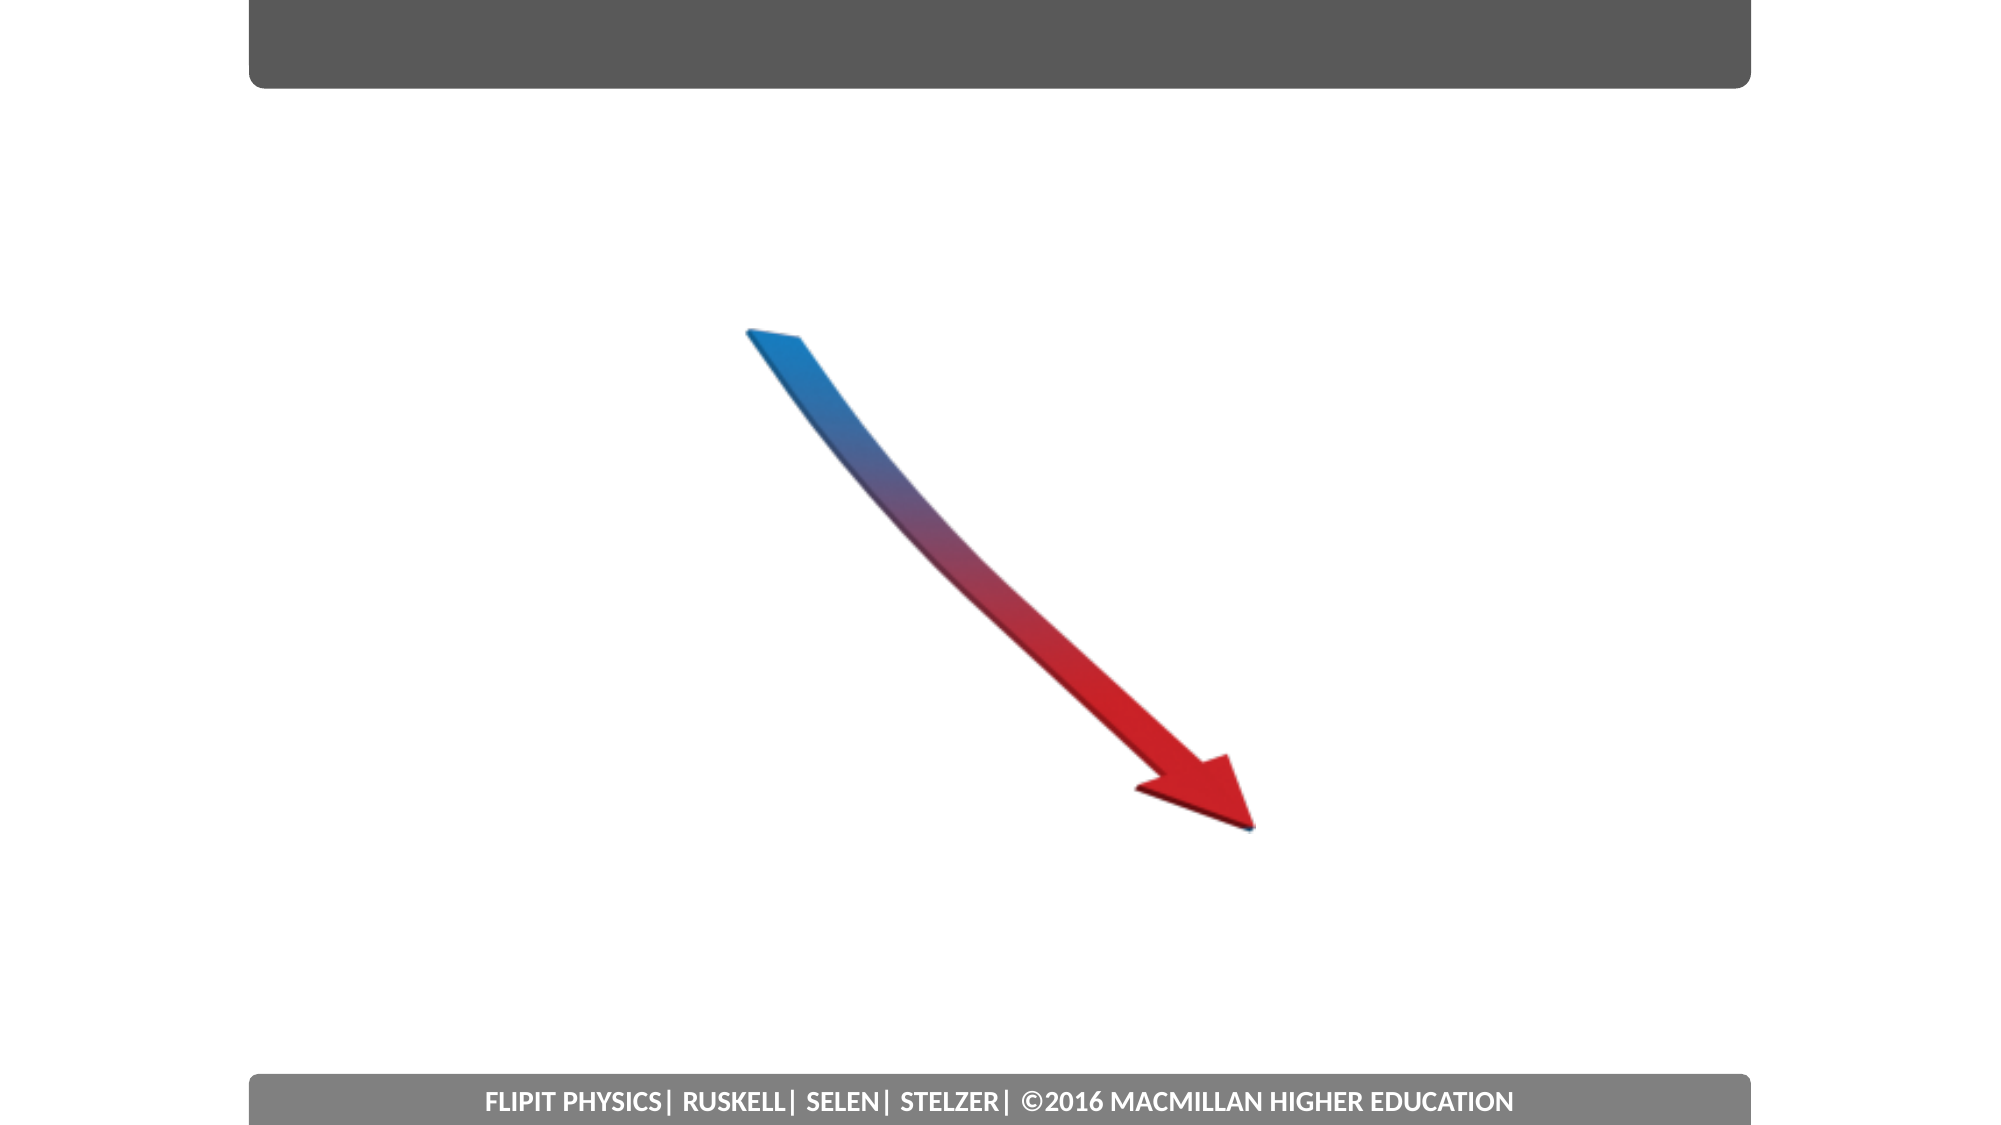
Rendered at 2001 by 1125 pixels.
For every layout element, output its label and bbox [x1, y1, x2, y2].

text_box [248, 0, 1752, 89]
text_box [249, 1074, 1750, 1125]
picture [744, 327, 1256, 835]
